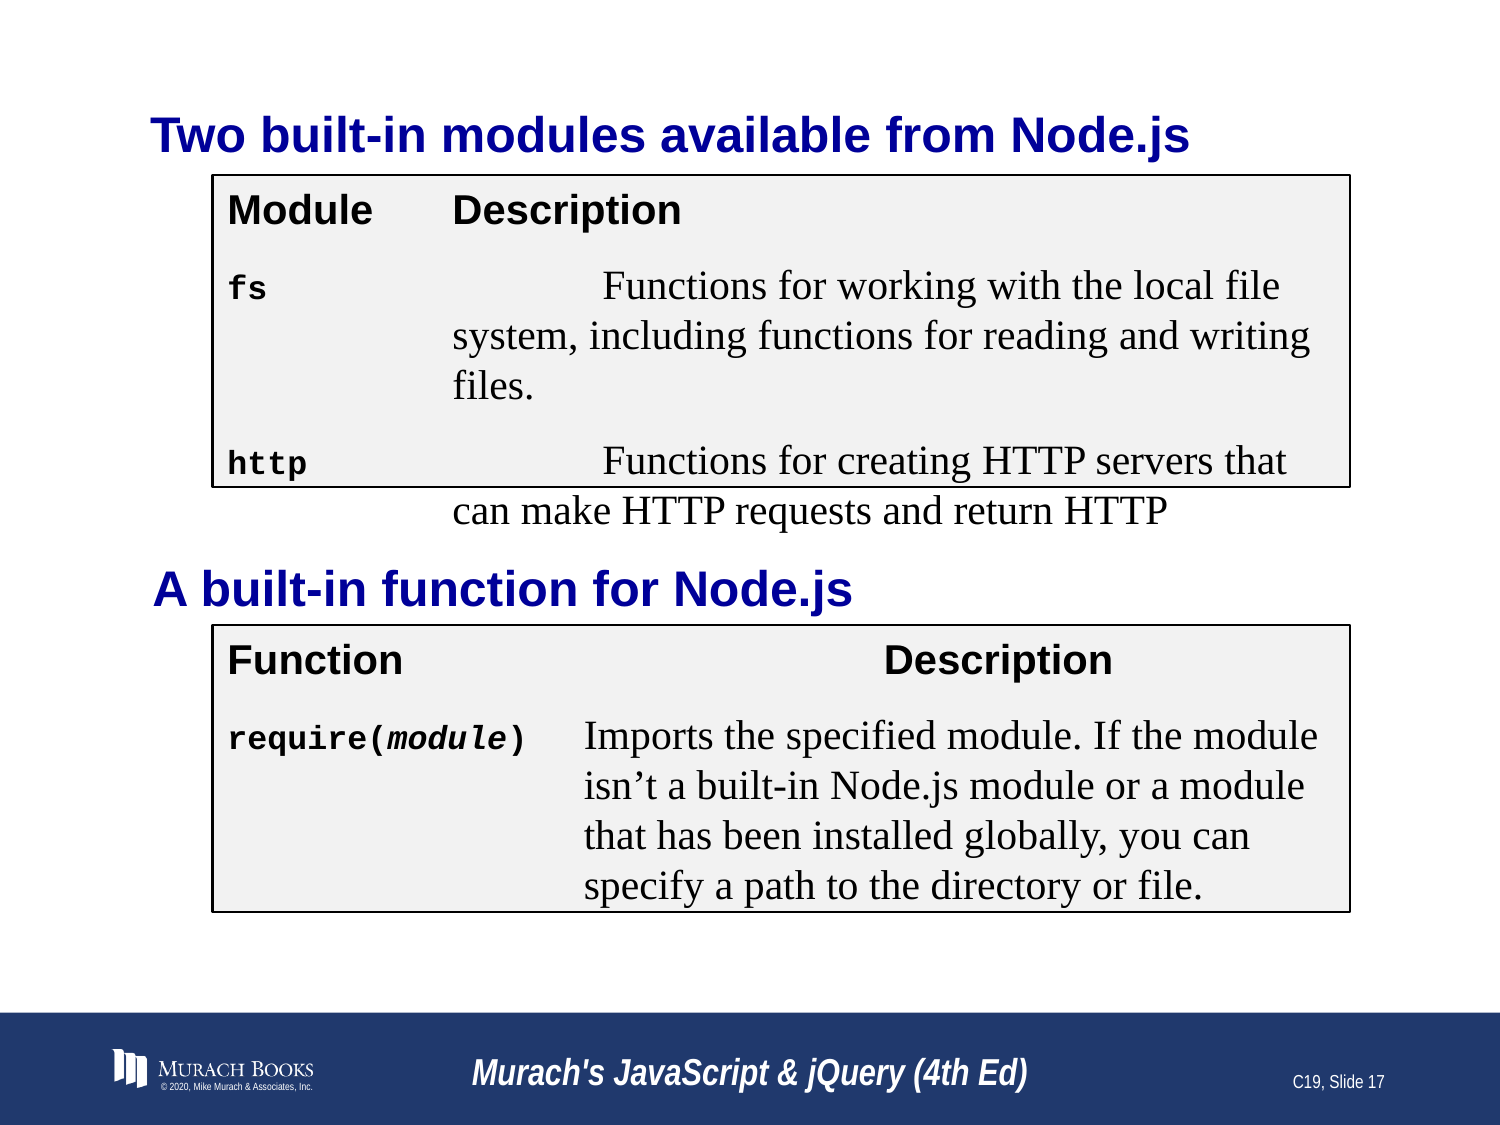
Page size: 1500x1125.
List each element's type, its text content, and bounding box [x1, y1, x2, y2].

list A built-in function for Node.js [137, 549, 1350, 795]
title Two built-in modules available from Node.js [150, 102, 1350, 164]
list Function Description require(module) Imports the specified module. If the module isn’t a built-in Node.js module or a module that has been installed globally, you can specify a path to the directory or file. [210, 622, 1353, 915]
footer © 2020, Mike Murach & Associates, Inc. [12, 1025, 463, 1100]
list Module Description fs Functions for working with the local file system, including functions for reading and writing files. http Functions for creating HTTP servers that can make HTTP requests and return HTTP responses. [210, 172, 1353, 489]
slide_number Murach's JavaScript & jQuery (4th Ed) [463, 1025, 1050, 1100]
slide_number C19, Slide 17 [1087, 1025, 1400, 1100]
